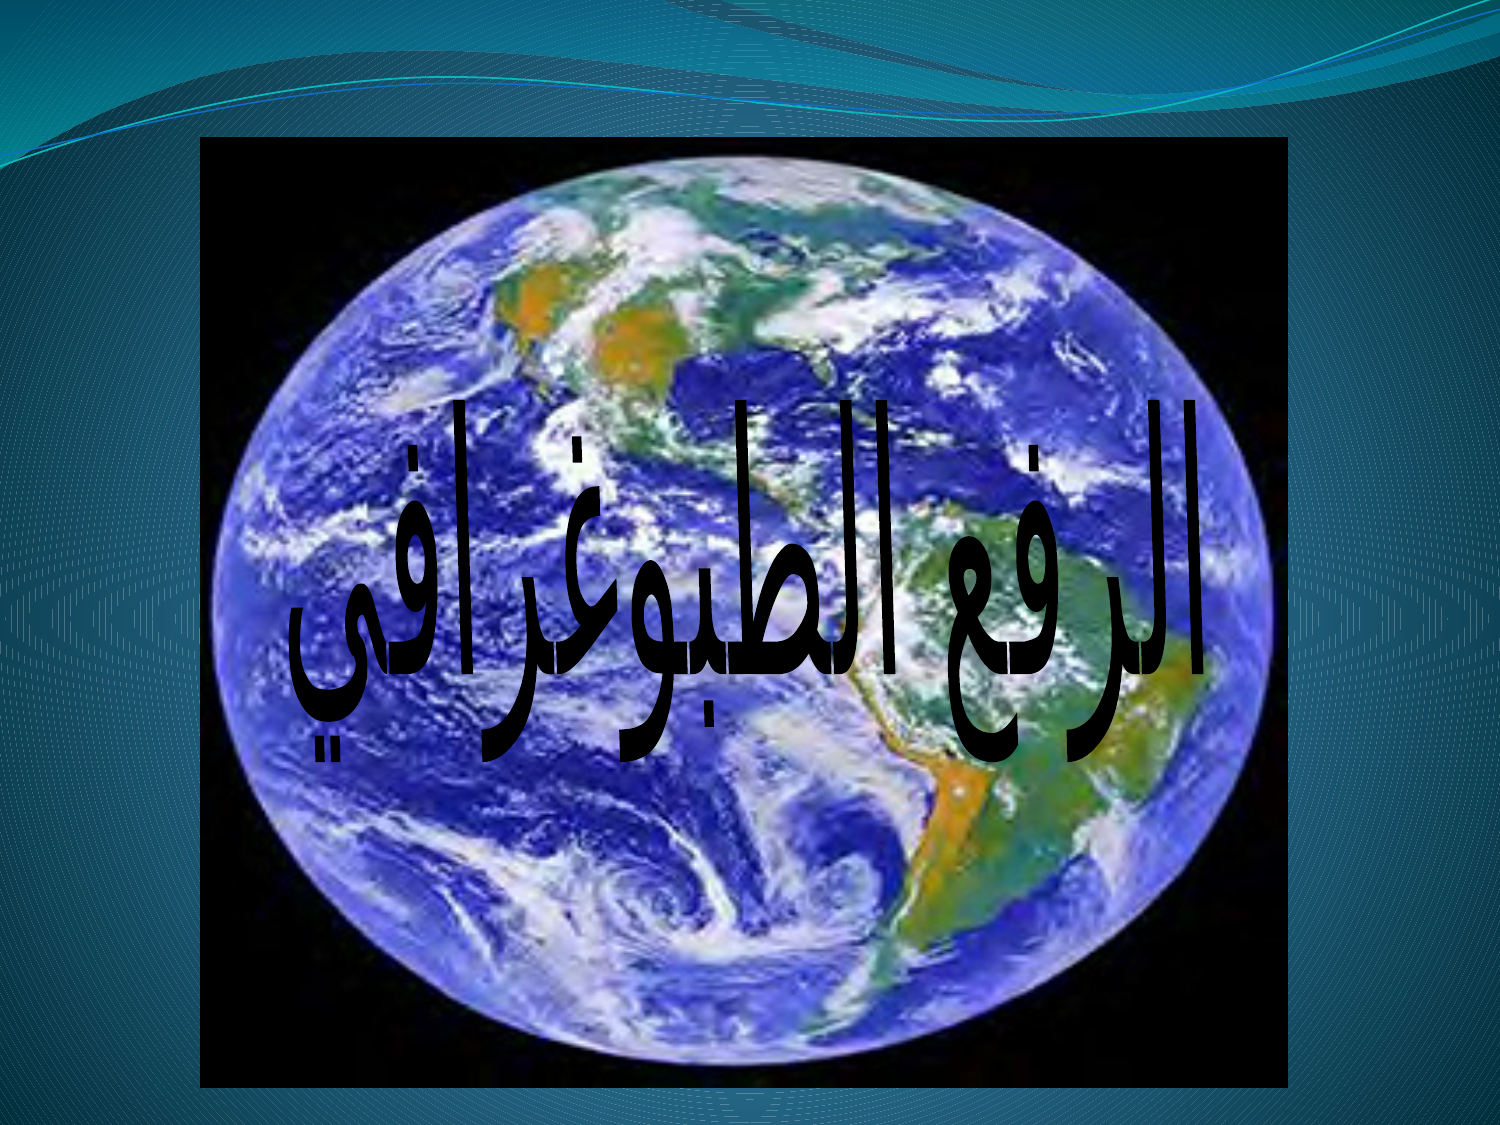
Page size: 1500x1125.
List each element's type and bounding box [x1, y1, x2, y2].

picture [199, 137, 1288, 1088]
